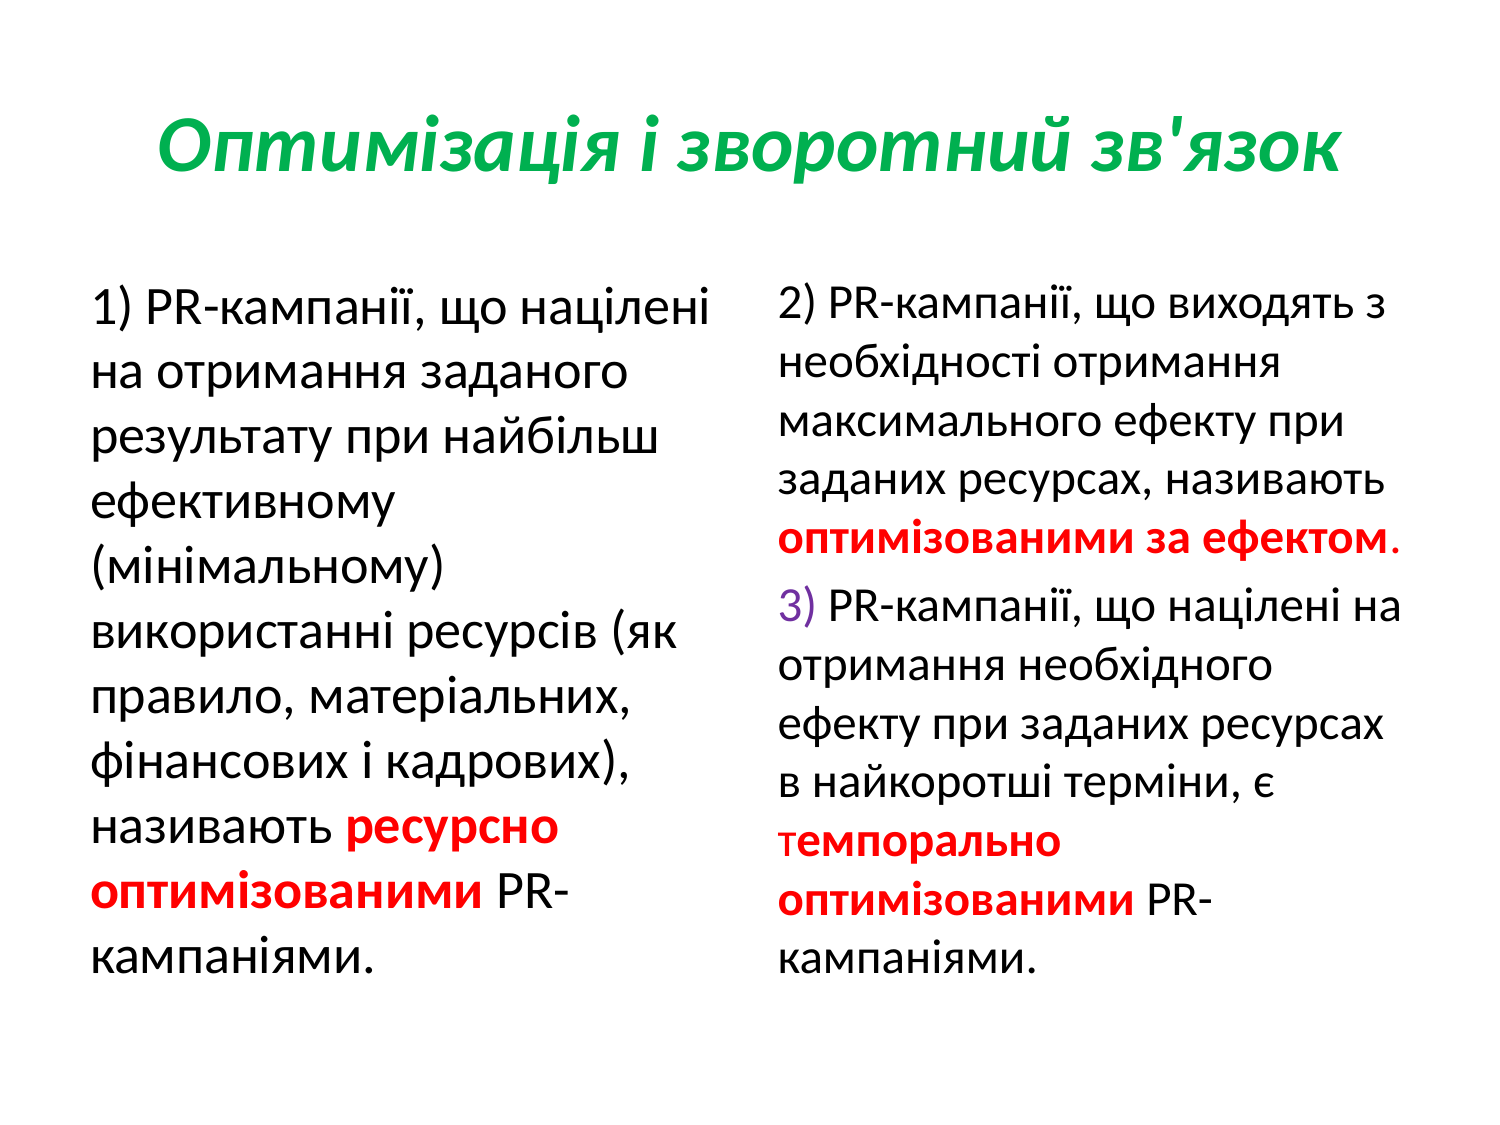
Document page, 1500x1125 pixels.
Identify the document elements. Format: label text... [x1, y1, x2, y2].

list 1) PR-кампанії, що націлені на отримання заданого результату при найбільш ефективному (мінімальному) використанні ресурсів (як правило, матеріальних, фінансових і кадрових), називають ресурсно оптимізованими PR-кампаніями. [75, 262, 738, 1005]
list 2) PR-кампанії, що виходять з необхідності отримання максимального ефекту при заданих ресурсах, називають оптимізованими за ефектом. 3) PR-кампанії, що націлені на отримання необхідного ефекту при заданих ресурсах в найкоротші терміни, є темпорально оптимізованими PR-кампаніями. [762, 262, 1425, 1005]
title Оптимізація і зворотний зв'язок [75, 45, 1425, 233]
